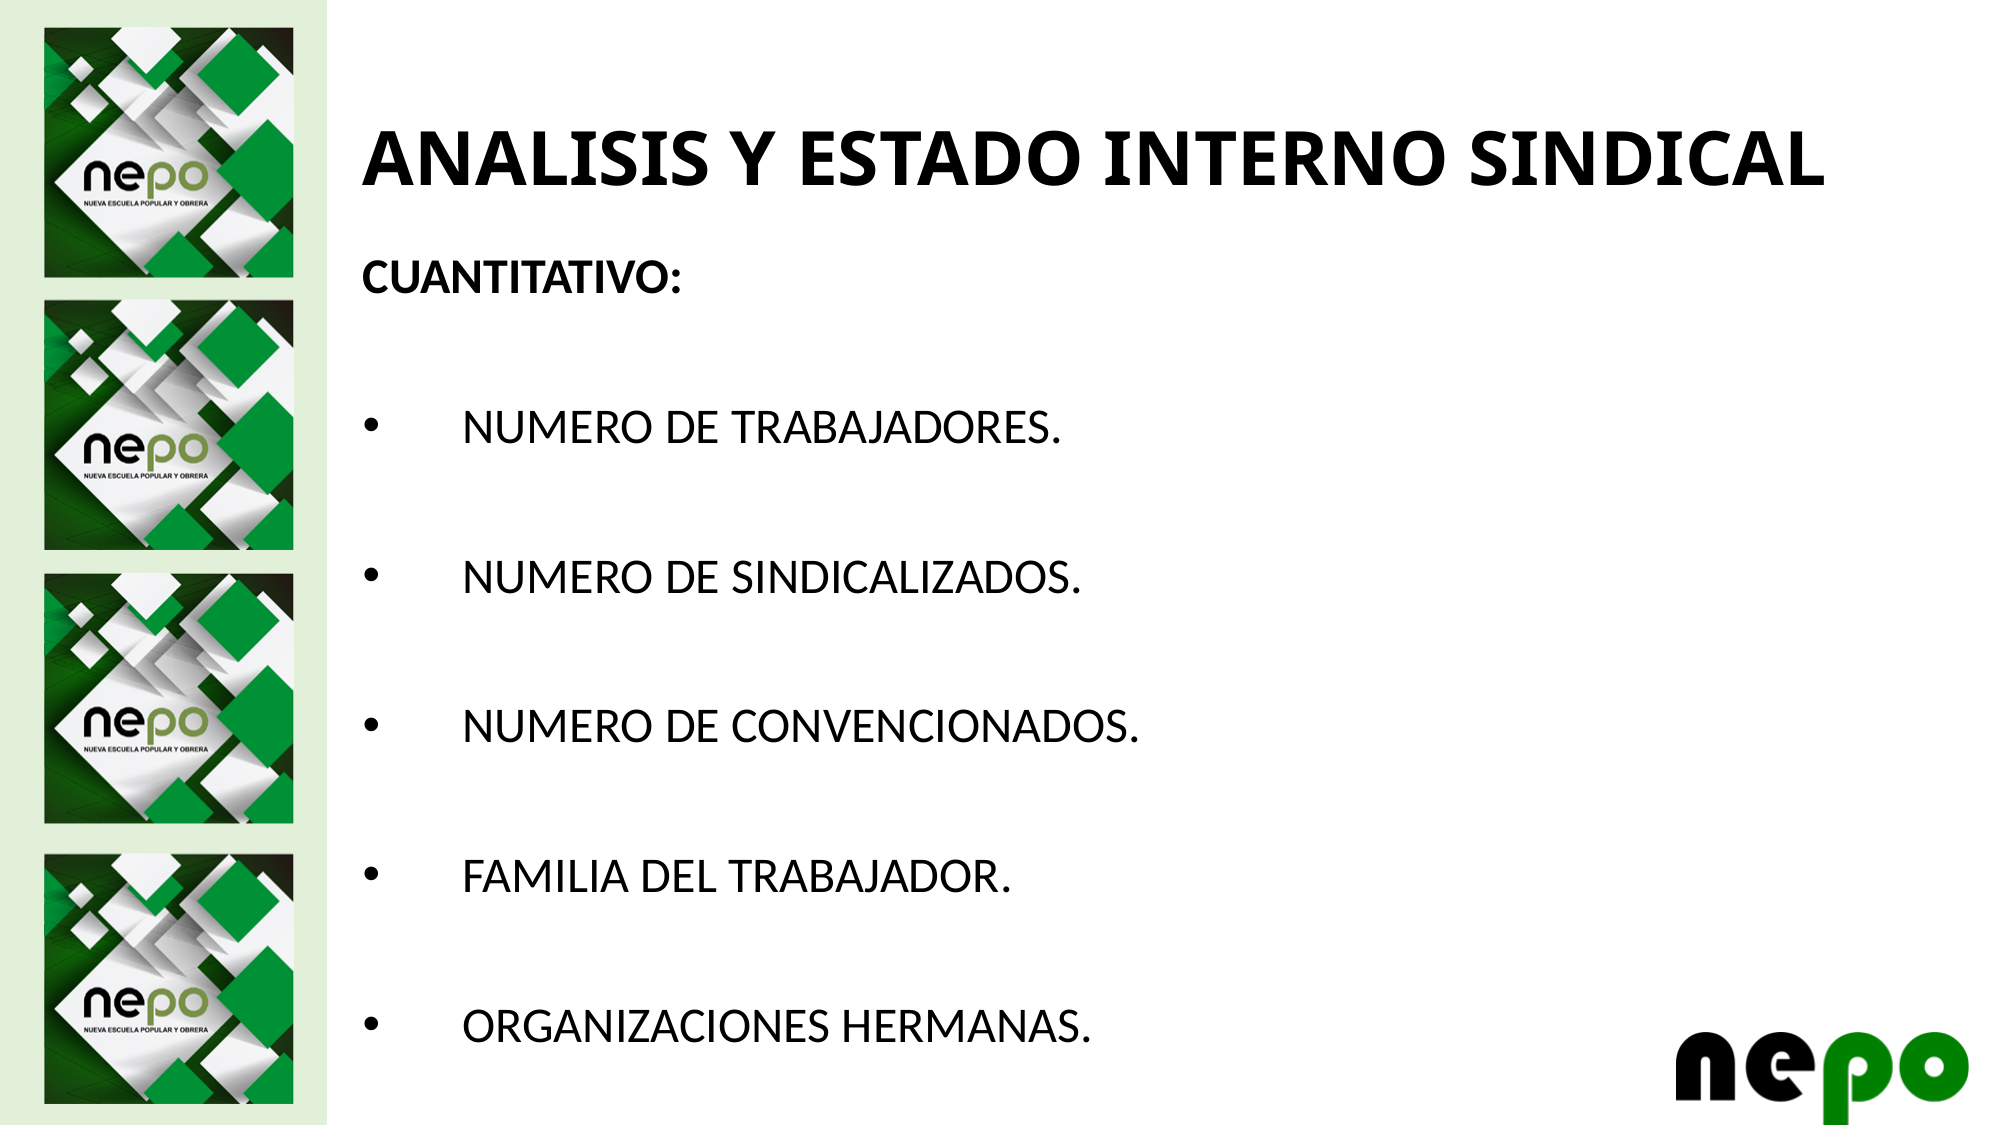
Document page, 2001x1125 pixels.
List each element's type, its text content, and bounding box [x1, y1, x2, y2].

picture [0, 0, 327, 1125]
picture [1964, 1032, 1969, 1125]
title ANALISIS Y ESTADO INTERNO SINDICAL [347, 113, 1964, 222]
list CUANTITATIVO: NUMERO DE TRABAJADORES. NUMERO DE SINDICALIZADOS. NUMERO DE CONVENCIONADOS. FAMILIA DEL TRABAJADOR. ORGANIZACIONES HERMANAS. [347, 243, 1964, 1125]
